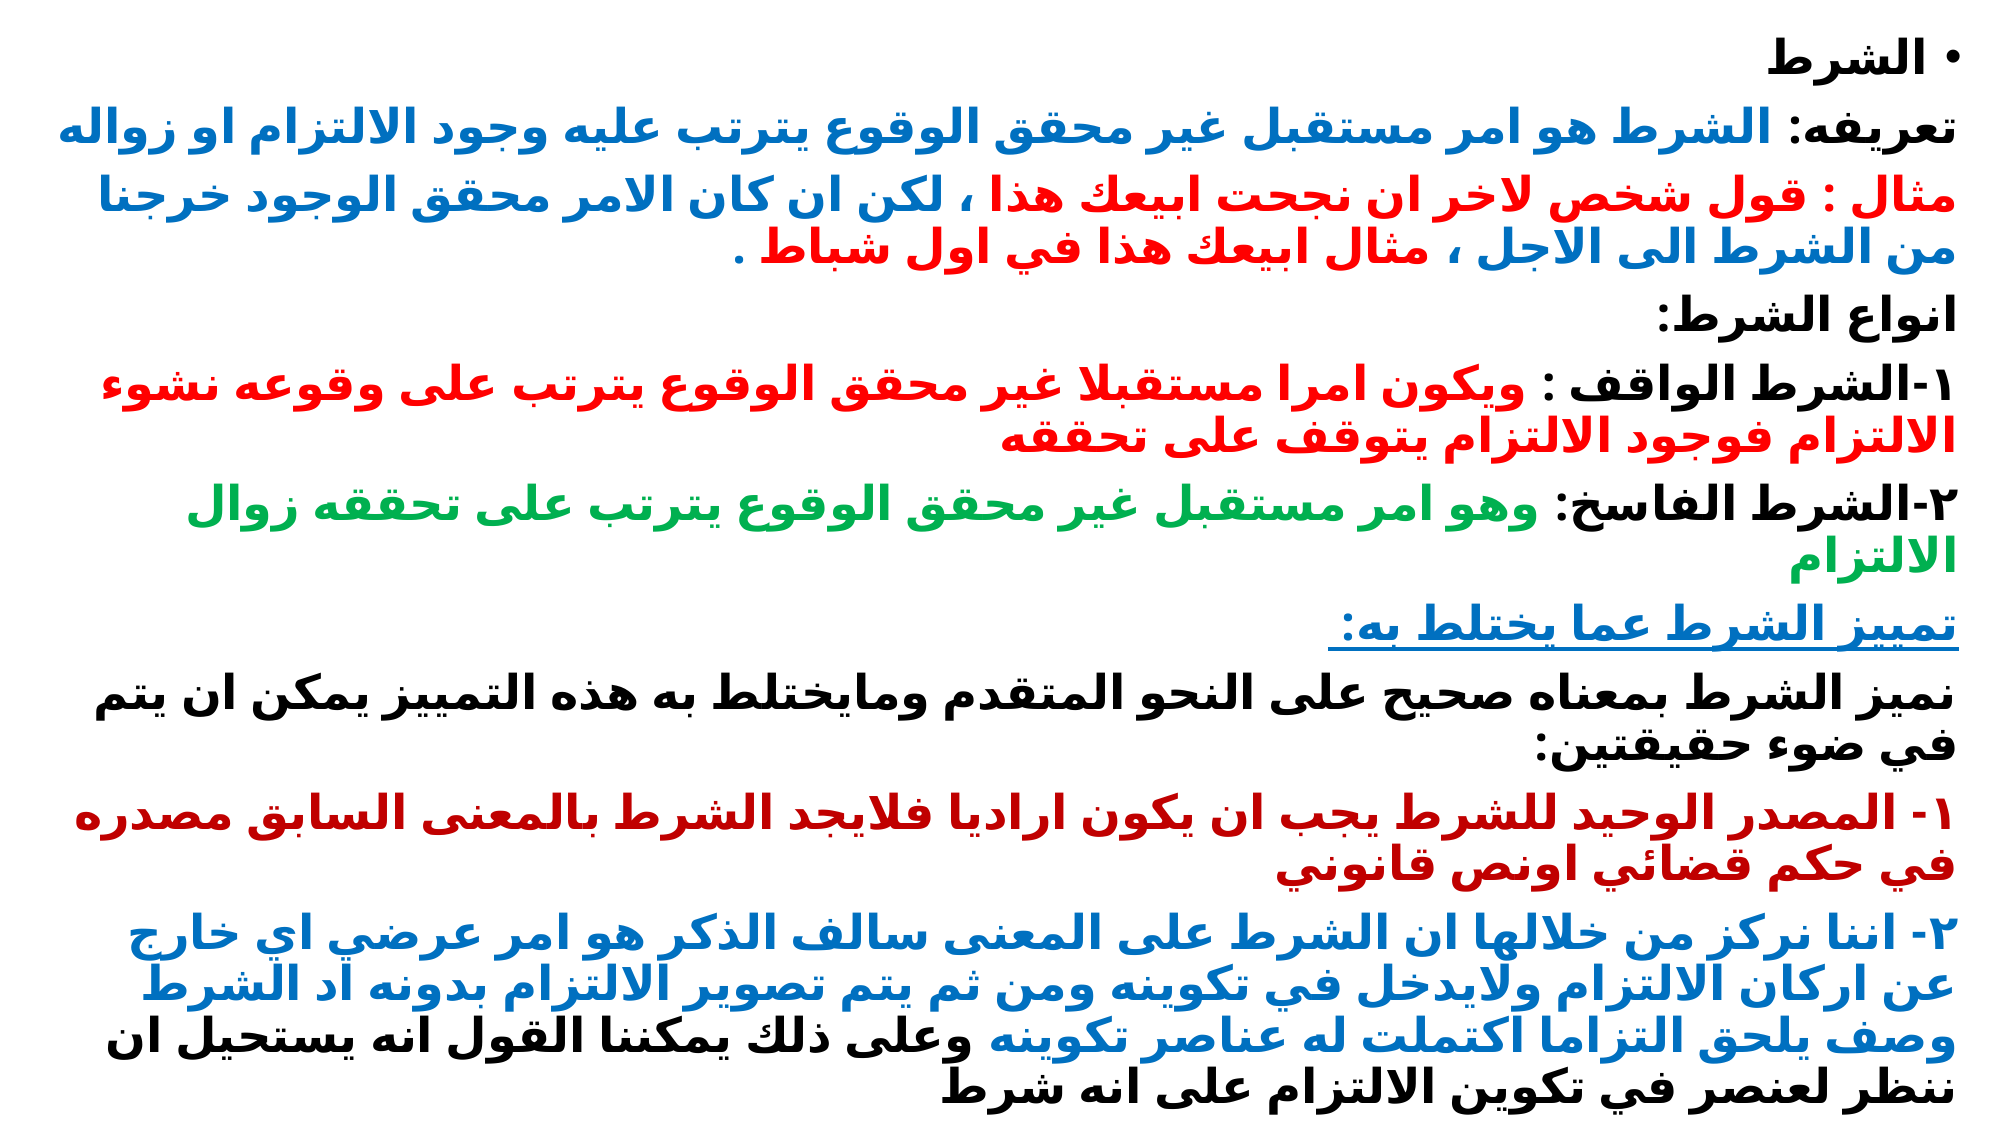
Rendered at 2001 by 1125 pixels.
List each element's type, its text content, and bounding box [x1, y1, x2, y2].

list الشرط تعريفه: الشرط هو امر مستقبل غير محقق الوقوع يترتب عليه وجود الالتزام او زواله مثال : قول شخص لاخر ان نجحت ابيعك هذا ، لكن ان كان الامر محقق الوجود خرجنا من الشرط الى الاجل ، مثال ابيعك هذا في اول شباط . انواع الشرط: ١-الشرط الواقف : ويكون امرا مستقبلا غير محقق الوقوع يترتب على وقوعه نشوء الالتزام فوجود الالتزام يتوقف على تحققه ٢-الشرط الفاسخ: وهو امر مستقبل غير محقق الوقوع يترتب على تحققه زوال الالتزام تمييز الشرط عما يختلط به: نميز الشرط بمعناه صحيح على النحو المتقدم ومايختلط به هذه التمييز يمكن ان يتم في ضوء حقيقتين: ١- المصدر الوحيد للشرط يجب ان يكون اراديا فلايجد الشرط بالمعنى السابق مصدره في حكم قضائي اونص قانوني ٢- اننا نركز من خلالها ان الشرط على المعنى سالف الذكر هو امر عرضي اي خارج عن اركان الالتزام ولايدخل في تكوينه ومن ثم يتم تصوير الالتزام بدونه اد الشرط وصف يلحق التزاما اكتملت له عناصر تكوينه وعلى ذلك يمكننا القول انه يستحيل ان ننظر لعنصر في تكوين الالتزام على انه شرط [26, 26, 1974, 1125]
